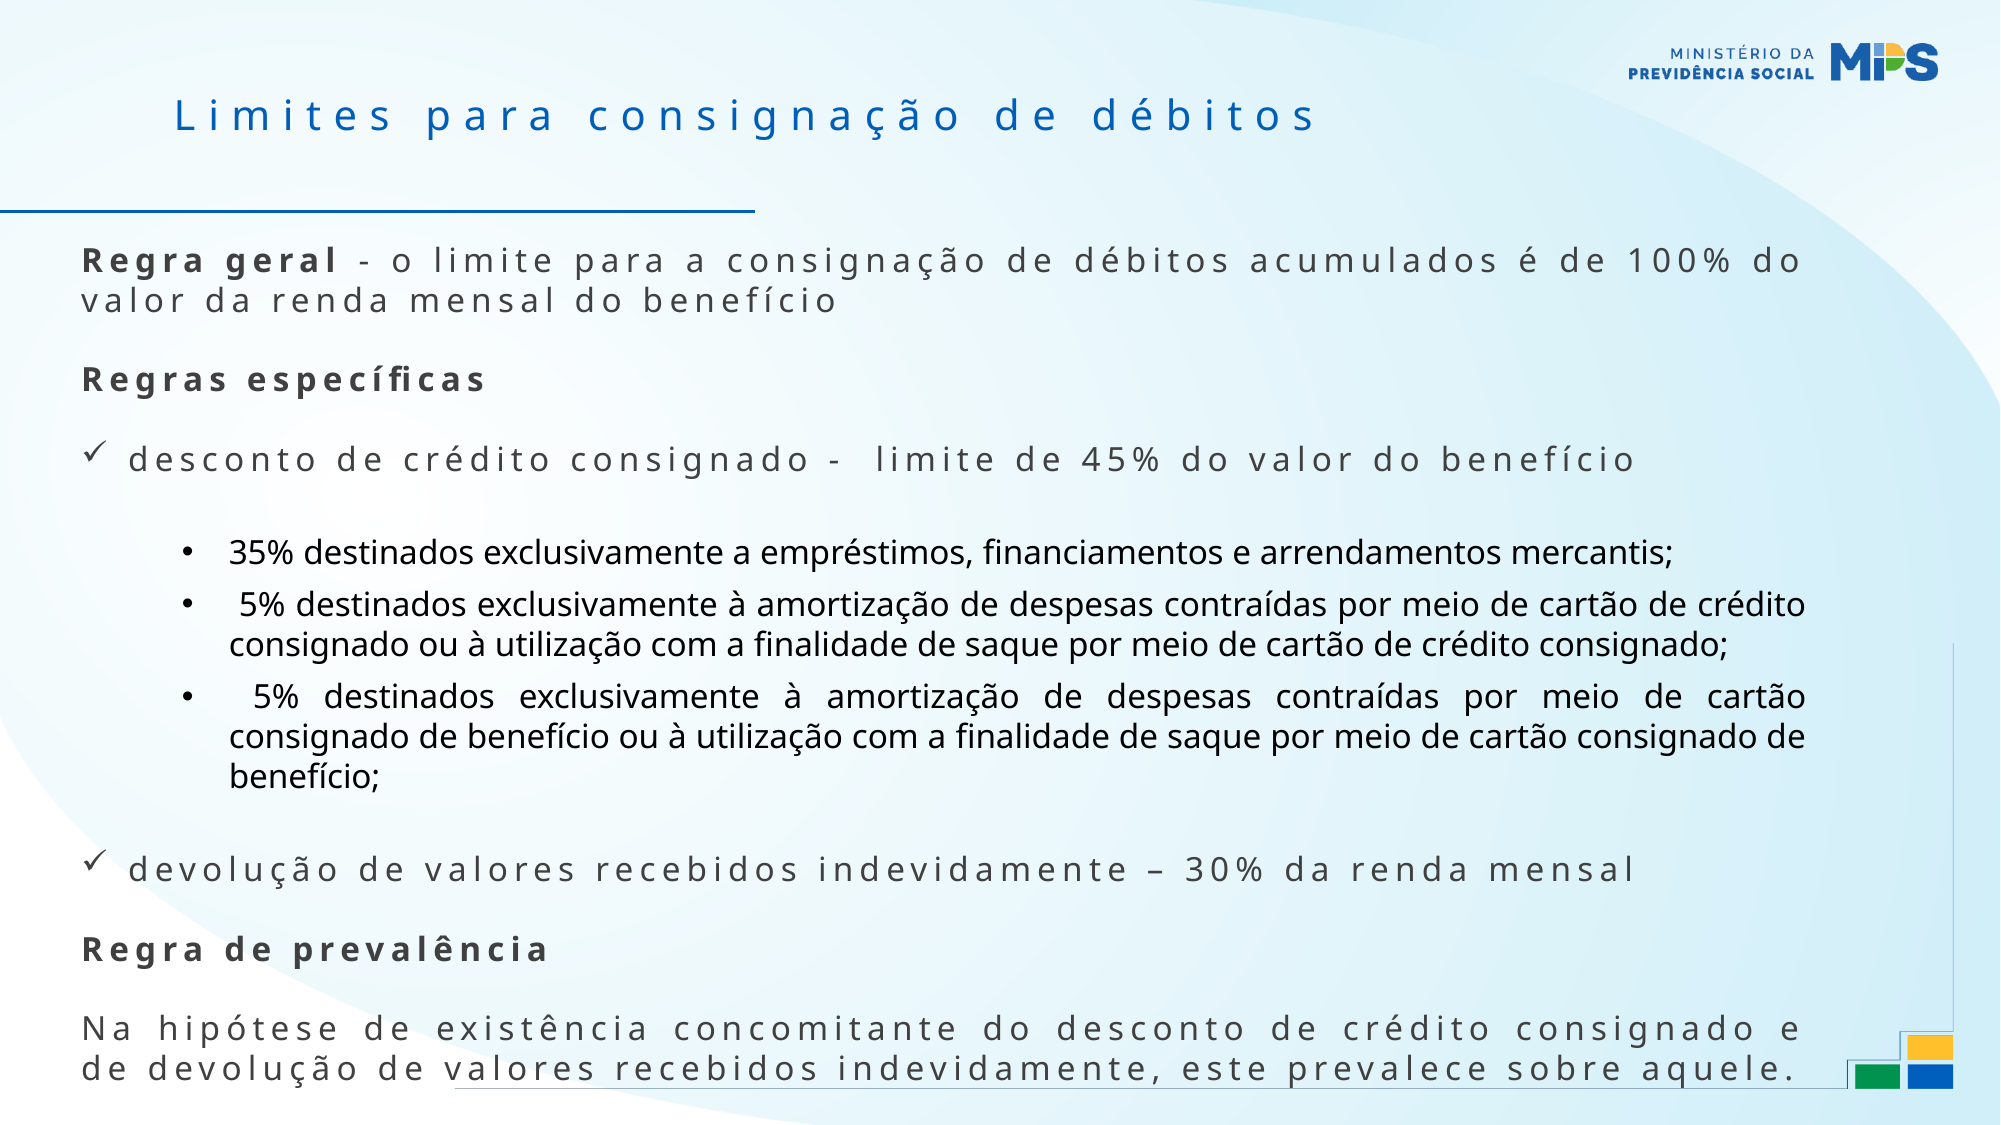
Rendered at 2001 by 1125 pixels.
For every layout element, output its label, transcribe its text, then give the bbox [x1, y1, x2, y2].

text_box Regra geral - o limite para a consignação de débitos acumulados é de 100% do valor da renda mensal do benefício Regras específicas desconto de crédito consignado - limite de 45% do valor do benefício 35% destinados exclusivamente a empréstimos, financiamentos e arrendamentos mercantis; 5% destinados exclusivamente à amortização de despesas contraídas por meio de cartão de crédito consignado ou à utilização com a finalidade de saque por meio de cartão de crédito consignado; 5% destinados exclusivamente à amortização de despesas contraídas por meio de cartão consignado de benefício ou à utilização com a finalidade de saque por meio de cartão consignado de benefício; devolução de valores recebidos indevidamente – 30% da renda mensal Regra de prevalência Na hipótese de existência concomitante do desconto de crédito consignado e de devolução de valores recebidos indevidamente, este prevalece sobre aquele. [66, 231, 1824, 1095]
picture [0, 0, 2001, 1125]
text_box Limites para consignação de débitos [158, 81, 1487, 147]
